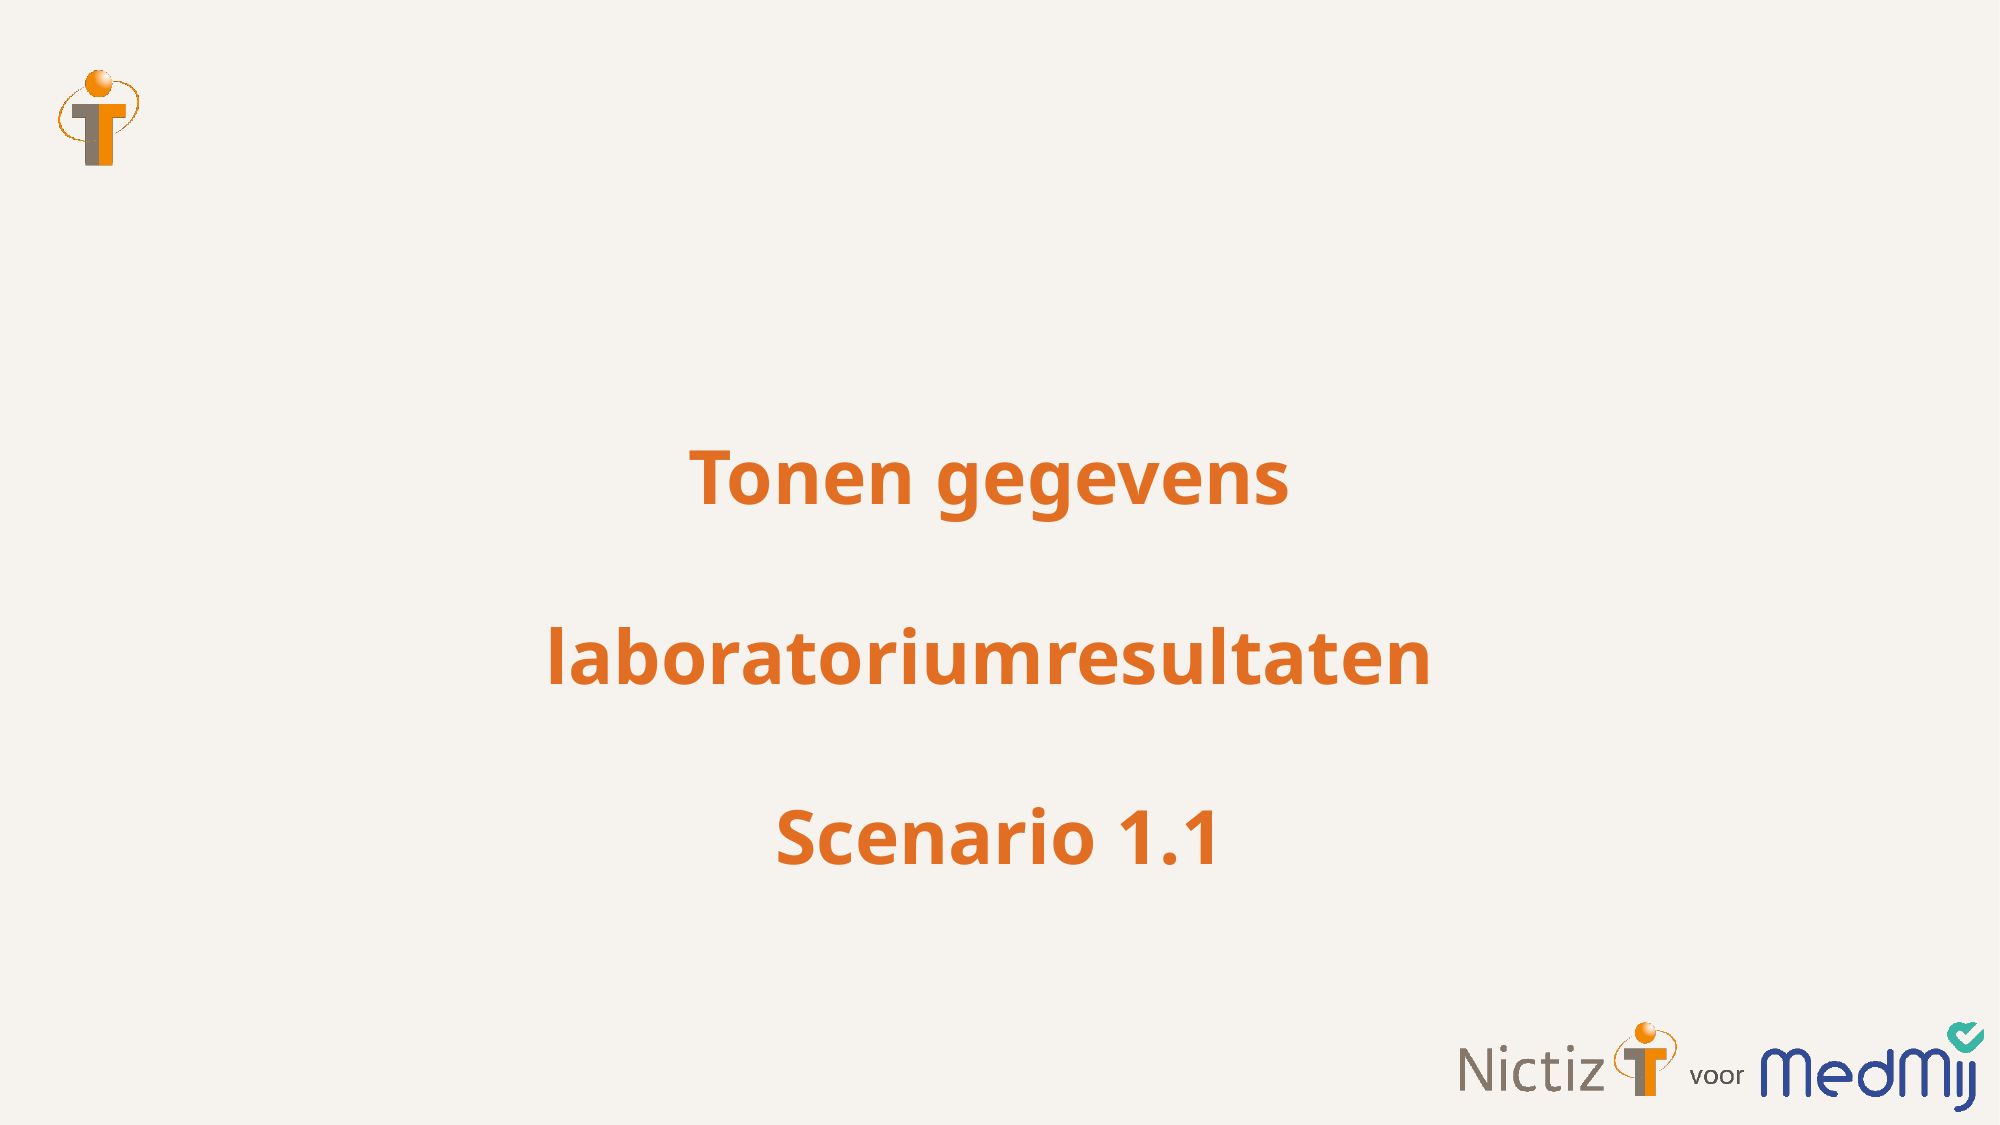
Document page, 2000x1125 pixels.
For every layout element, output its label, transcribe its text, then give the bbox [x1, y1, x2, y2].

picture [1457, 1019, 1988, 1113]
title Tonen gegevens laboratoriumresultaten Scenario 1.1 [155, 331, 1844, 794]
picture [50, 66, 151, 187]
